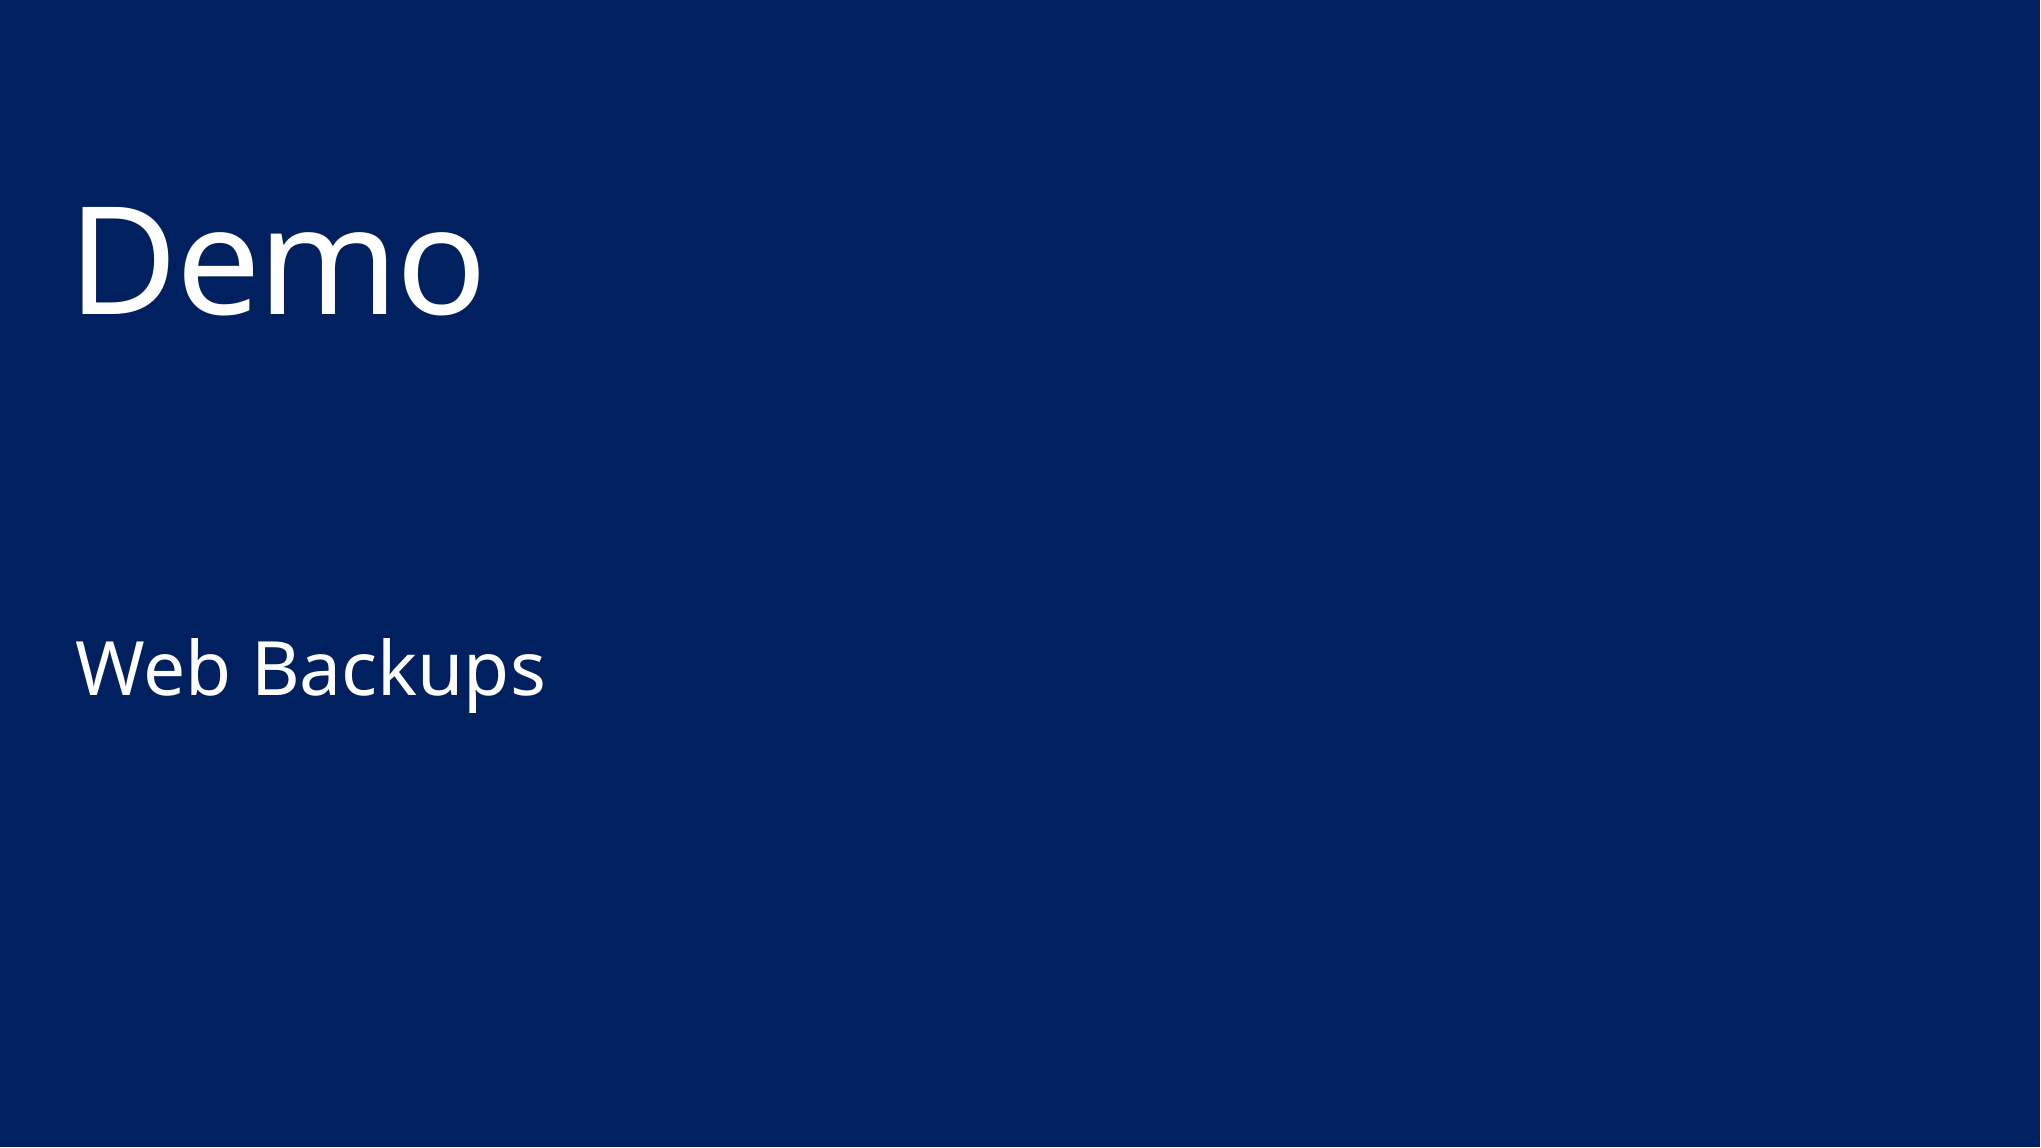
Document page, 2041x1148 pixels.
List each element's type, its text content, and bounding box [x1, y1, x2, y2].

title Demo [45, 198, 1695, 452]
list Web Backups [45, 648, 1696, 815]
